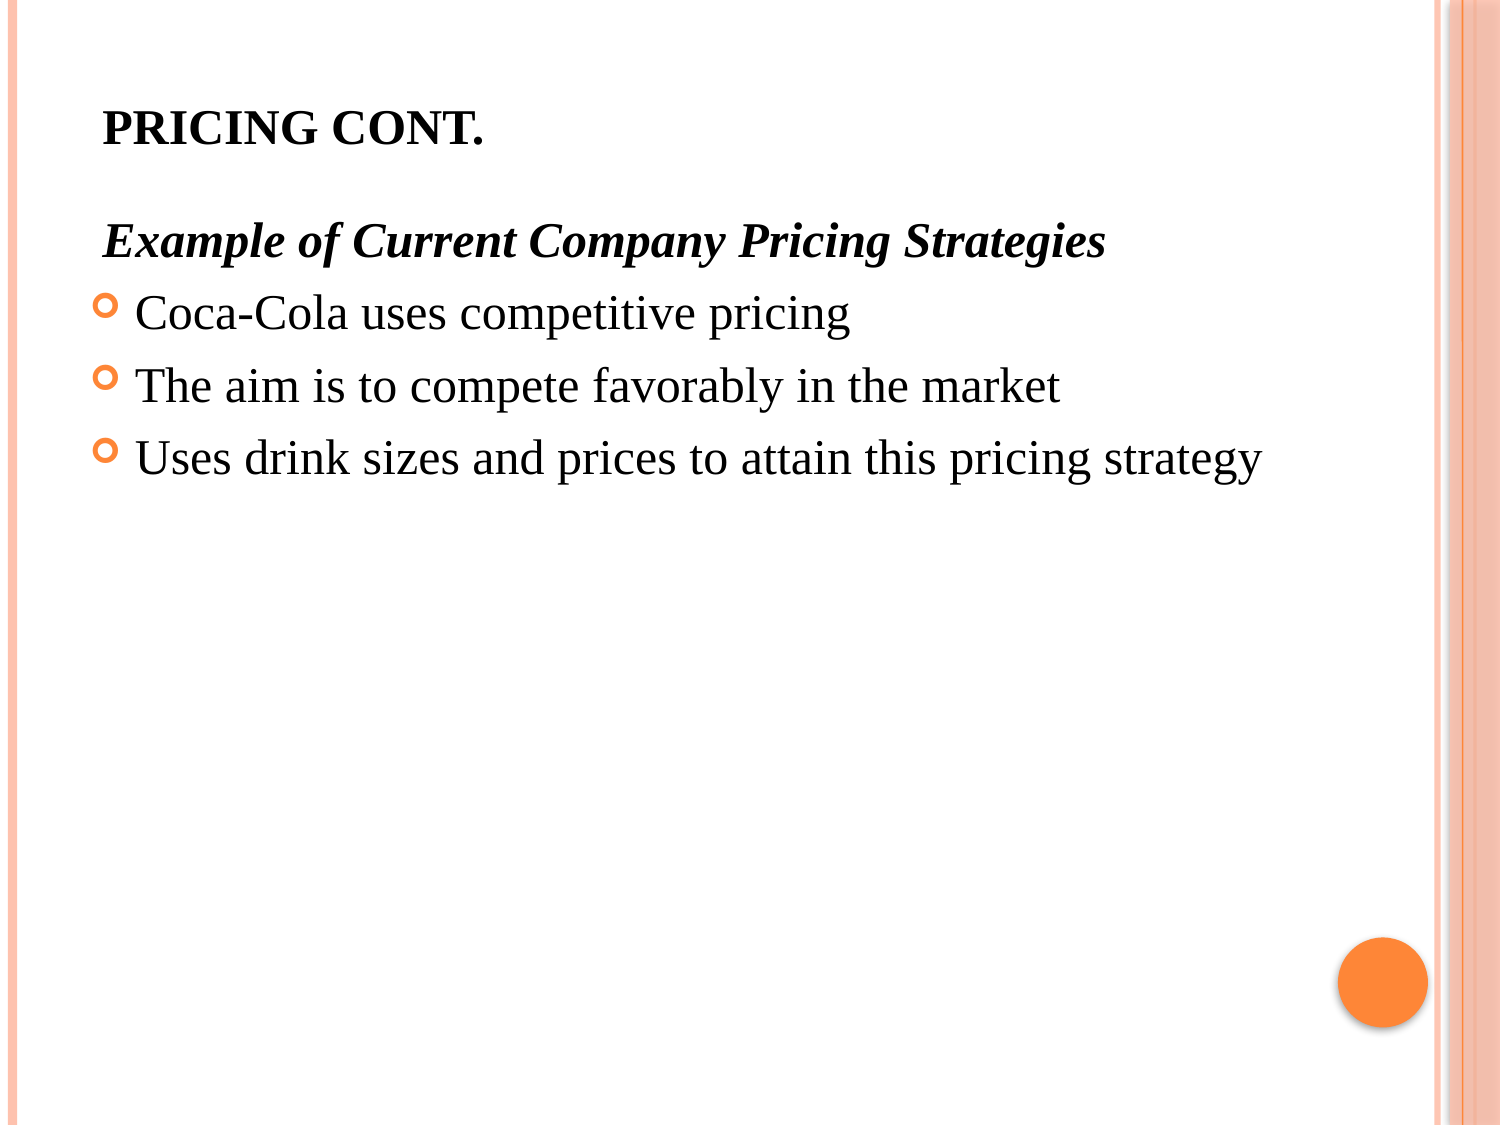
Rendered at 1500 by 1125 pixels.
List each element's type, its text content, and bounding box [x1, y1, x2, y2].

list Example of Current Company Pricing Strategies Coca-Cola uses competitive pricing The aim is to compete favorably in the market Uses drink sizes and prices to attain this pricing strategy [75, 200, 1425, 1005]
title Pricing Cont. [87, 37, 1438, 163]
